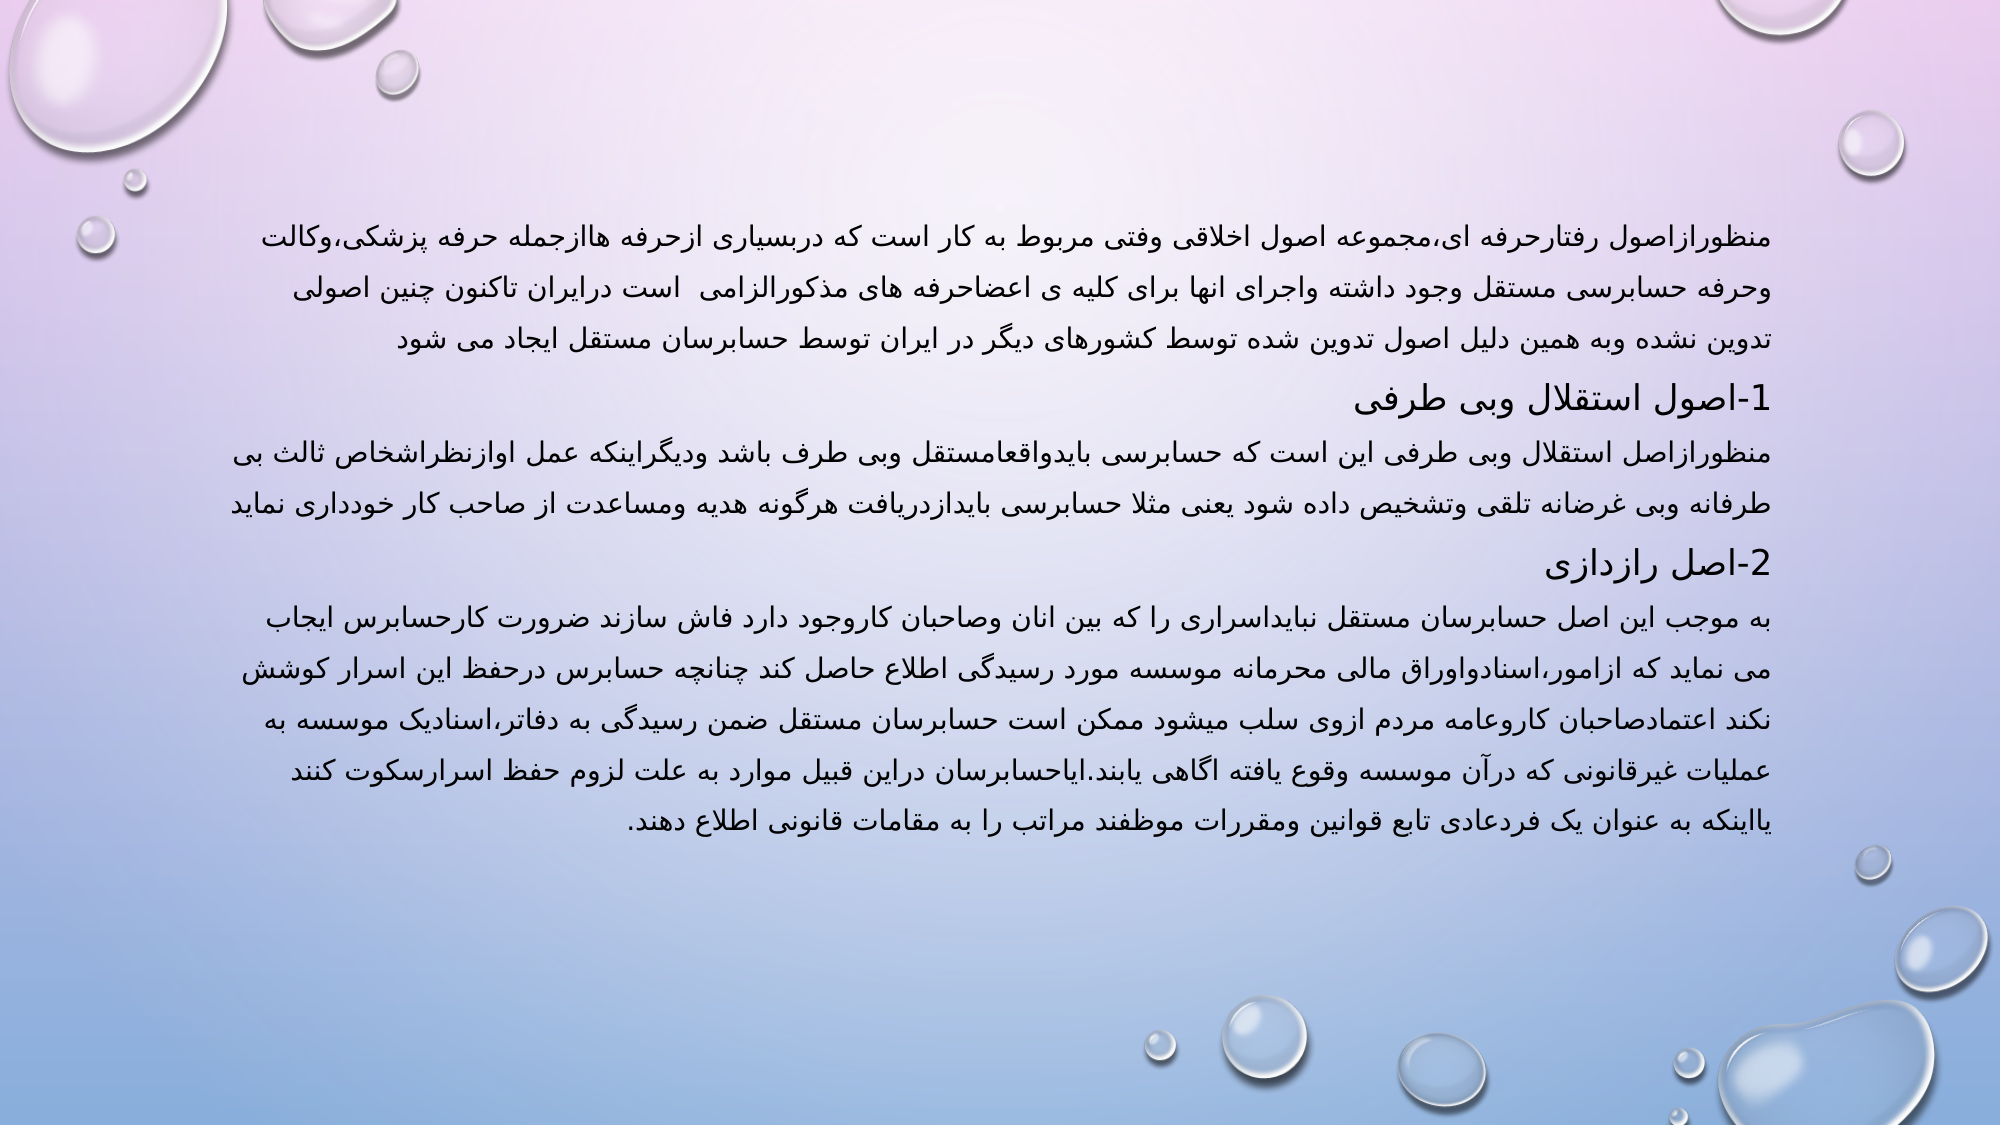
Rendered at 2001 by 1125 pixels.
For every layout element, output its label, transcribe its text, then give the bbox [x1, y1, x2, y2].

picture [0, 0, 2000, 1125]
title منظورازاصول رفتارحرفه ای،مجموعه اصول اخلاقی وفتی مربوط به کار است که دربسیاری ازحرفه هاازجمله حرفه پزشکی،وکالت وحرفه حسابرسی مستقل وجود داشته واجرای انها برای کلیه ی اعضاحرفه های مذکورالزامی است درایران تاکنون چنین اصولی تدوین نشده وبه همین دلیل اصول تدوین شده توسط کشورهای دیگر در ایران توسط حسابرسان مستقل ایجاد می شود 1-اصول استقلال وبی طرفی منظورازاصل استقلال وبی طرفی این است که حسابرسی بایدواقعامستقل وبی طرف باشد ودیگراینکه عمل اوازنظراشخاص ثالث بی طرفانه وبی غرضانه تلقی وتشخیص داده شود یعنی مثلا حسابرسی بایدازدریافت هرگونه هدیه ومساعدت از صاحب کار خودداری نماید 2-اصل رازدازی به موجب این اصل حسابرسان مستقل نبایداسراری را که بین انان وصاحبان کاروجود دارد فاش سازند ضرورت کارحسابرس ایجاب می نماید که ازامور،اسنادواوراق مالی محرمانه موسسه مورد رسیدگی اطلاع حاصل کند چنانچه حسابرس درحفظ این اسرار کوشش نکند اعتمادصاحبان کاروعامه مردم ازوی سلب میشود ممکن است حسابرسان مستقل ضمن رسیدگی به دفاتر،اسنادیک موسسه به عملیات غیرقانونی که درآن موسسه وقوع یافته اگاهی یابند.ایاحسابرسان دراین قبیل موارد به علت لزوم حفظ اسرارسکوت کنند یااینکه به عنوان یک فردعادی تابع قوانین ومقررات موظفند مراتب را به مقامات قانونی اطلاع دهند. [212, 169, 1788, 1005]
